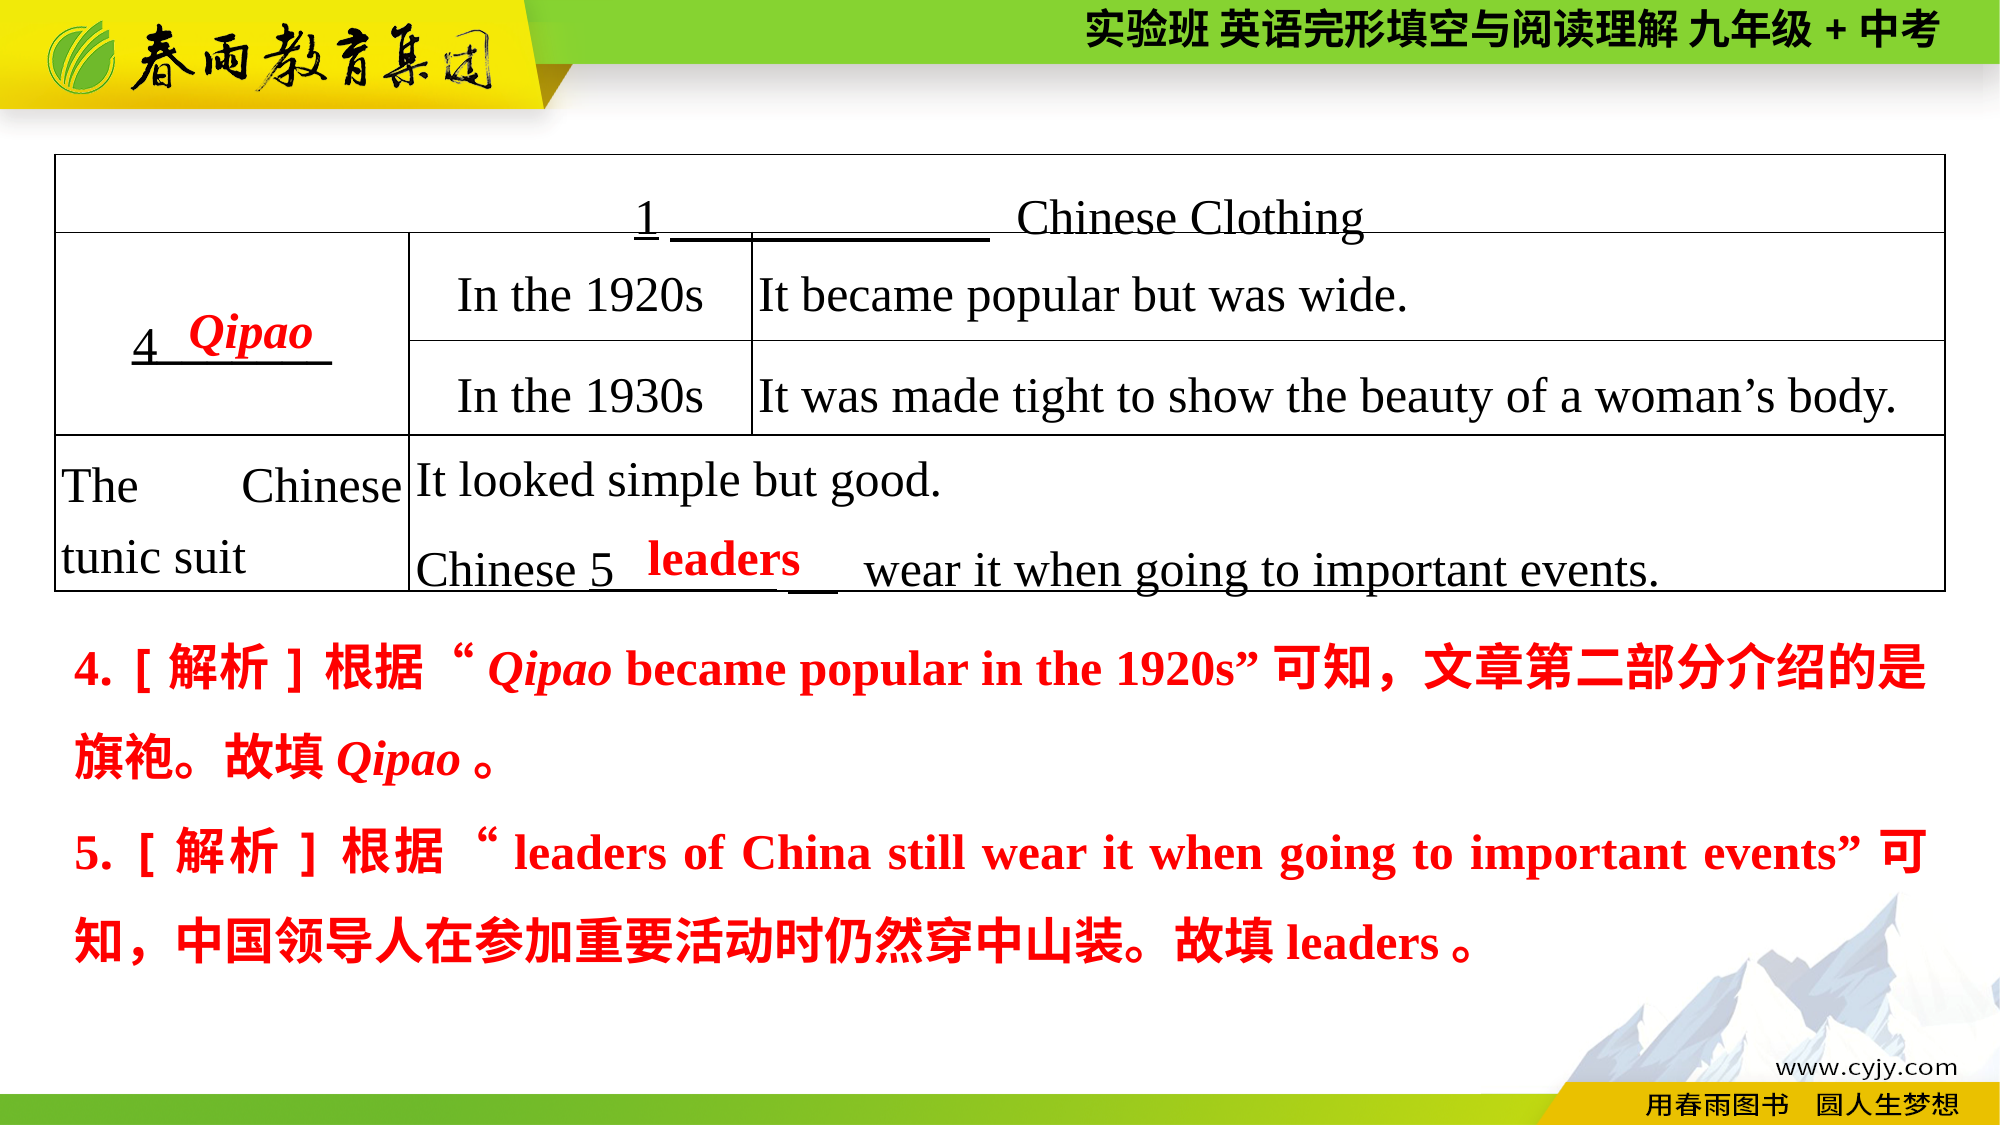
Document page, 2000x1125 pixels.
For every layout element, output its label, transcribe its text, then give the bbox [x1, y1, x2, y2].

text_box leaders [632, 517, 816, 593]
text_box 4. [解析]根据“Qipao became popular in the 1920s”可知，文章第二部分介绍的是旗袍。故填Qipao。 [59, 597, 1944, 793]
text_box 4 [117, 304, 173, 380]
table_cell In the 1930s [410, 341, 751, 434]
table_cell It was made tight to show the beauty of a woman’s body. [753, 341, 1944, 434]
text_box 5. [解析]根据“leaders of China still wear it when going to important events”可知，中国领导人在参加重要活动时仍然穿中山装。故填leaders。 [59, 793, 1944, 978]
table_cell It looked simple but good. Chinese 5 wear it when going to important events. [410, 436, 1944, 590]
table_header 1 Chinese Clothing [56, 155, 1944, 232]
table_cell The Chinese tunic suit [56, 436, 408, 590]
table_cell It became popular but was wide. [753, 233, 1944, 340]
text_box Qipao [173, 290, 329, 366]
table_cell ________ [56, 233, 408, 434]
picture [0, 0, 2000, 1125]
table_cell In the 1920s [410, 233, 751, 340]
